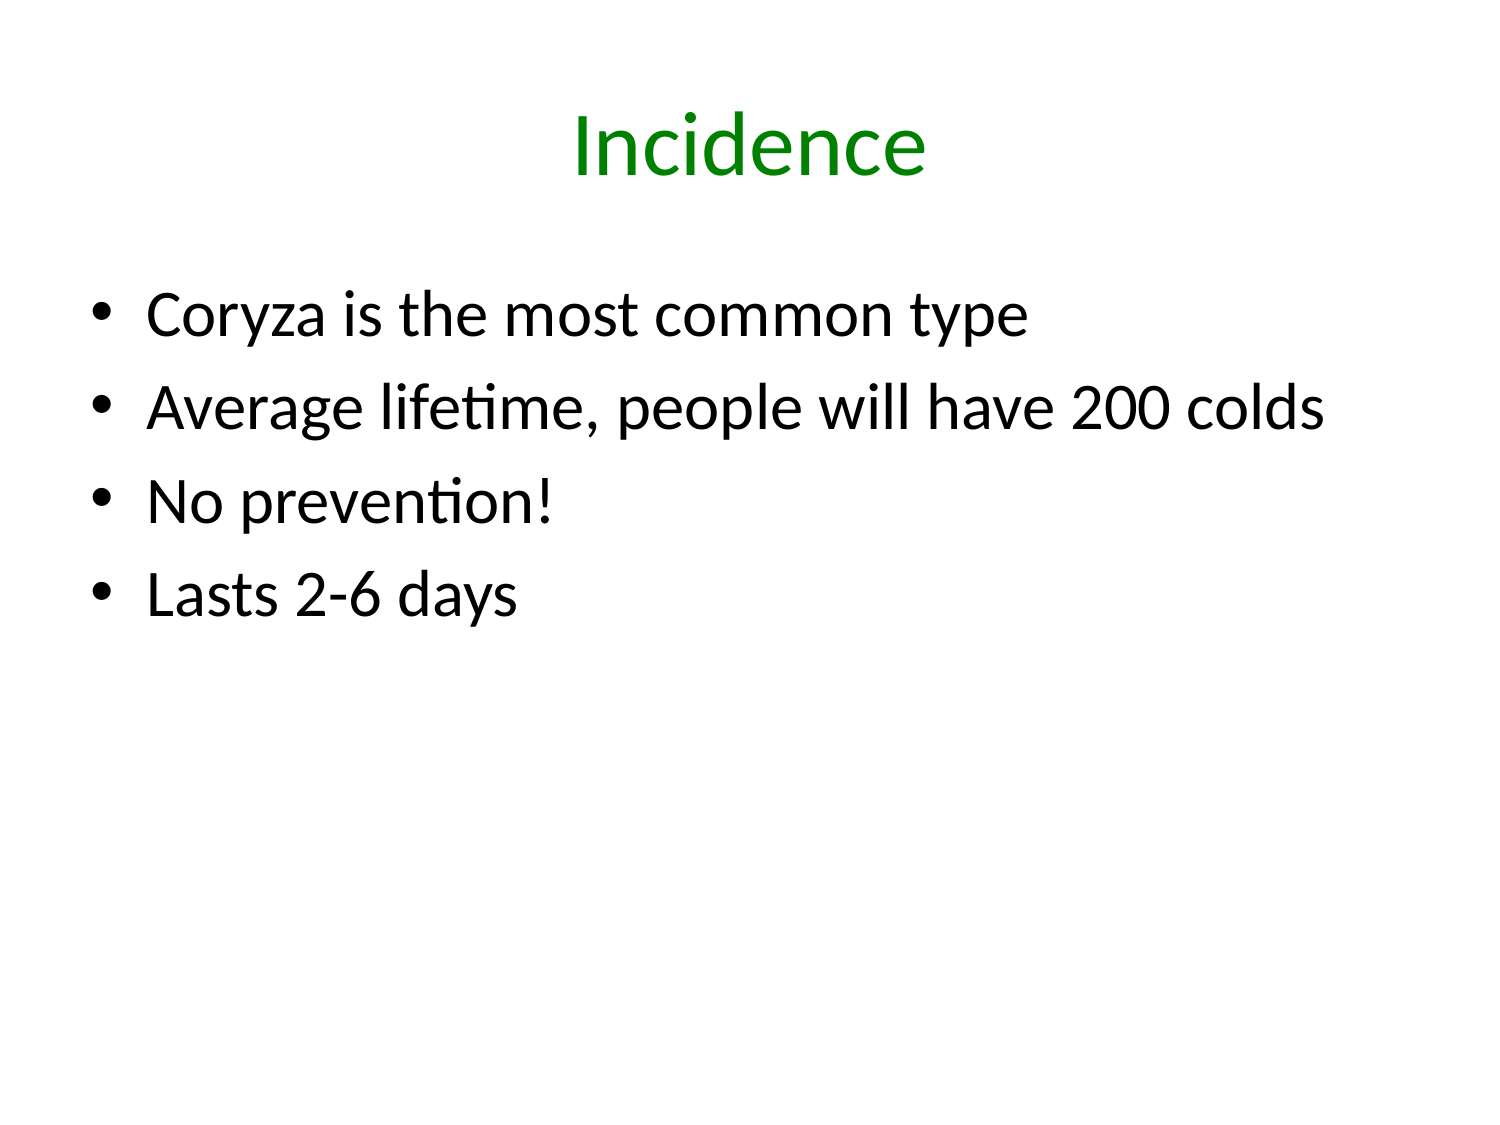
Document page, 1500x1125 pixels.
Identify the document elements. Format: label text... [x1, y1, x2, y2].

list Coryza is the most common type Average lifetime, people will have 200 colds No prevention! Lasts 2-6 days [75, 262, 1425, 1005]
title Incidence [75, 45, 1425, 233]
